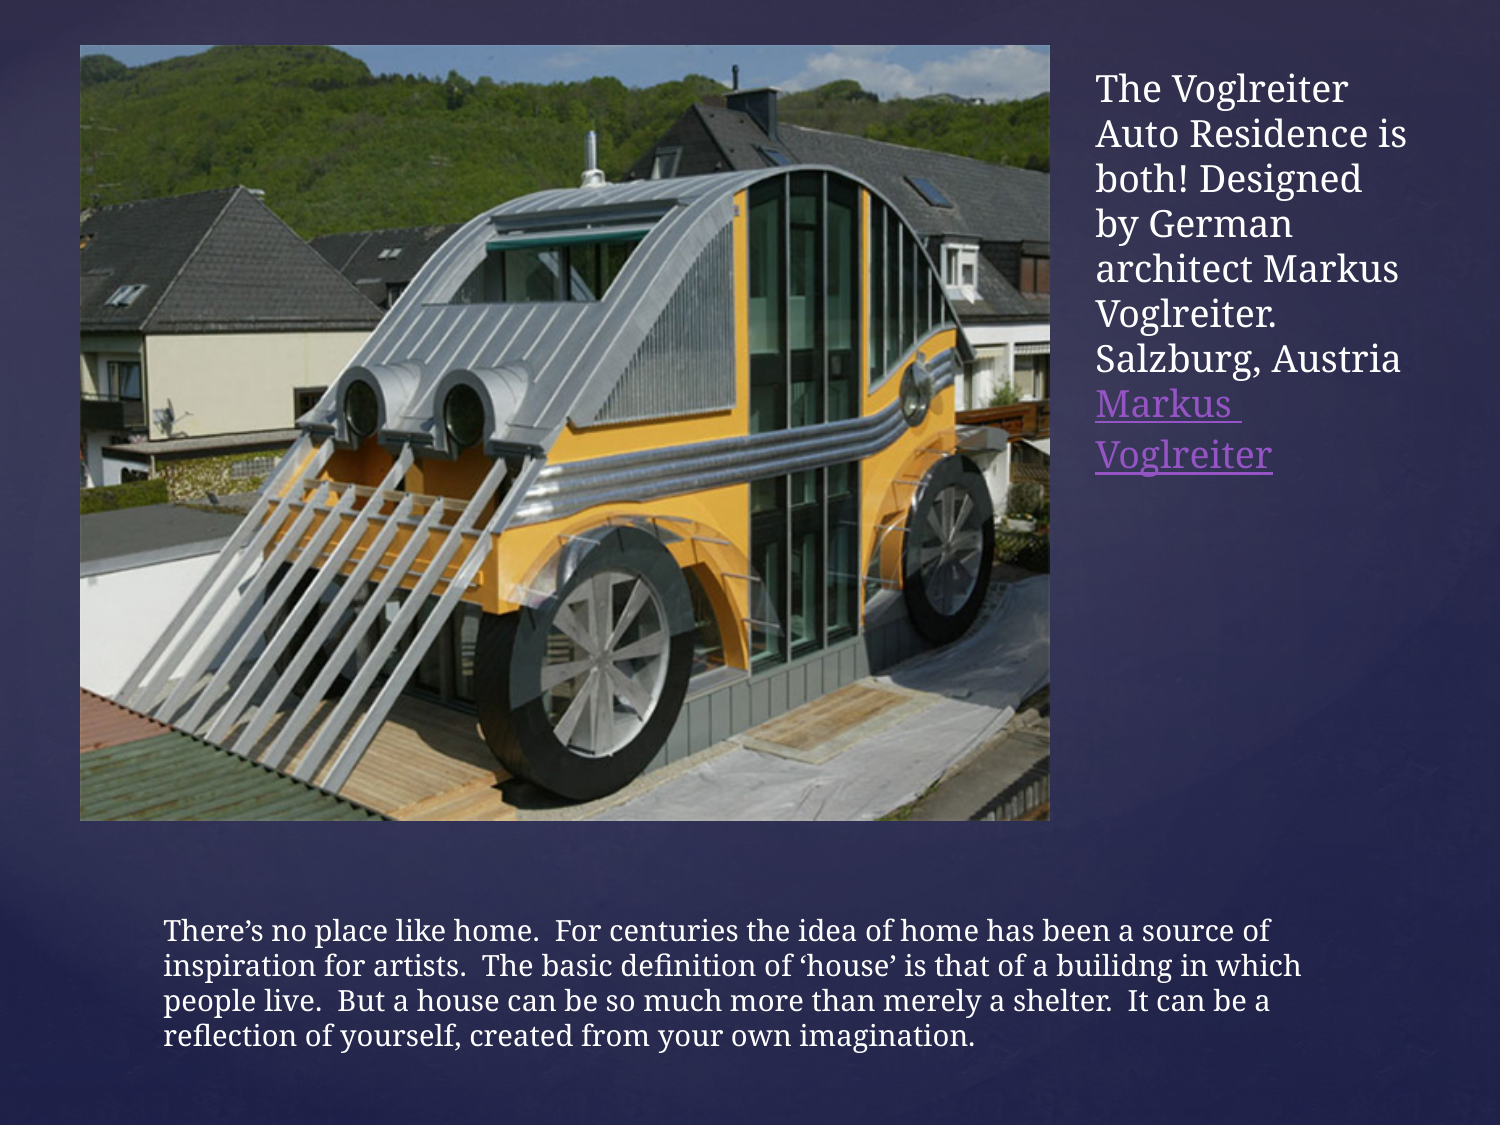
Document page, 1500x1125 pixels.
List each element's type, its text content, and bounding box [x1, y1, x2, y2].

text_box The Voglreiter Auto Residence is both! Designed by German architect Markus Voglreiter. Salzburg, Austria Markus Voglreiter [1080, 57, 1425, 490]
title There’s no place like home. For centuries the idea of home has been a source of inspiration for artists. The basic definition of ‘house’ is that of a builidng in which people live. But a house can be so much more than merely a shelter. It can be a reflection of yourself, created from your own imagination. [148, 909, 1386, 1060]
picture [80, 45, 1050, 822]
